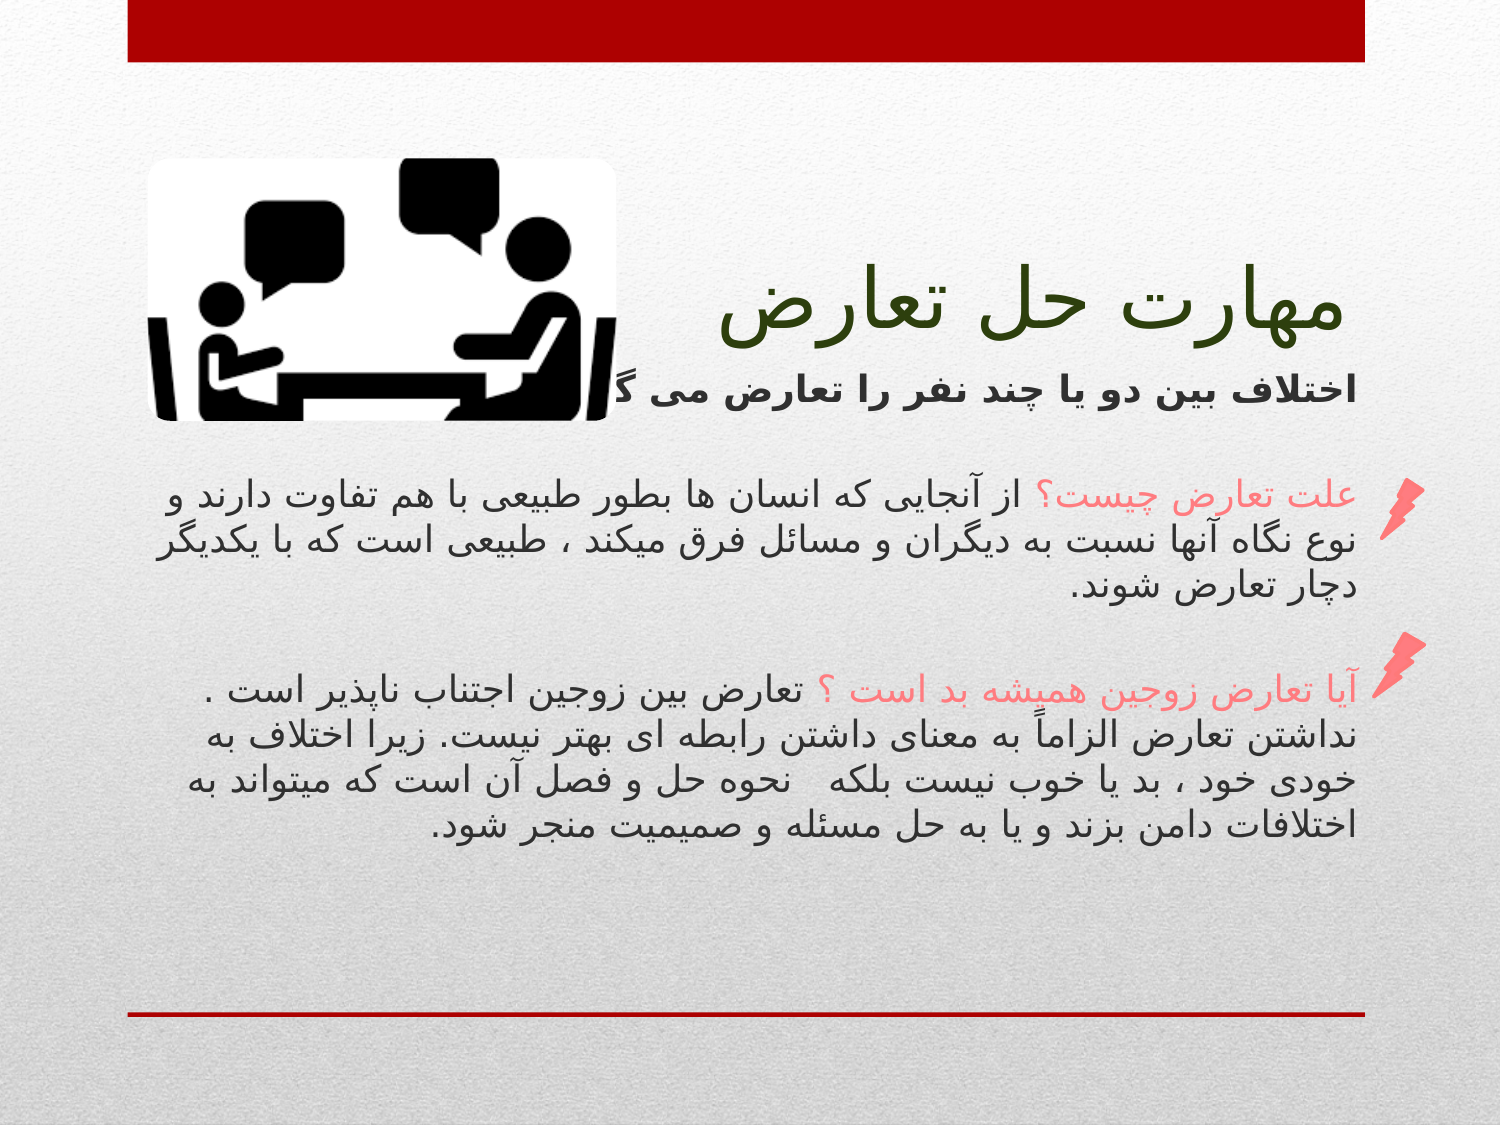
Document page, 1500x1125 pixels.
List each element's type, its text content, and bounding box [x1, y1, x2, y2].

list اختلاف بین دو یا چند نفر را تعارض می گویند. علت تعارض چیست؟ از آنجایی که انسان ها بطور طبیعی با هم تفاوت دارند و نوع نگاه آنها نسبت به دیگران و مسائل فرق میکند ، طبیعی است که با یکدیگر دچار تعارض شوند. آیا تعارض زوجین همیشه بد است ؟ تعارض بین زوجین اجتناب ناپذیر است . نداشتن تعارض الزاماً به معنای داشتن رابطه ای بهتر نیست. زیرا اختلاف به خودی خود ، بد یا خوب نیست بلکه نحوه حل و فصل آن است که میتواند به اختلافات دامن بزند و یا به حل مسئله و صمیمیت منجر شود. [136, 366, 1374, 845]
text_box [1372, 631, 1427, 699]
title مهارت حل تعارض [251, 156, 1365, 354]
text_box [1379, 477, 1425, 540]
picture [146, 157, 618, 422]
